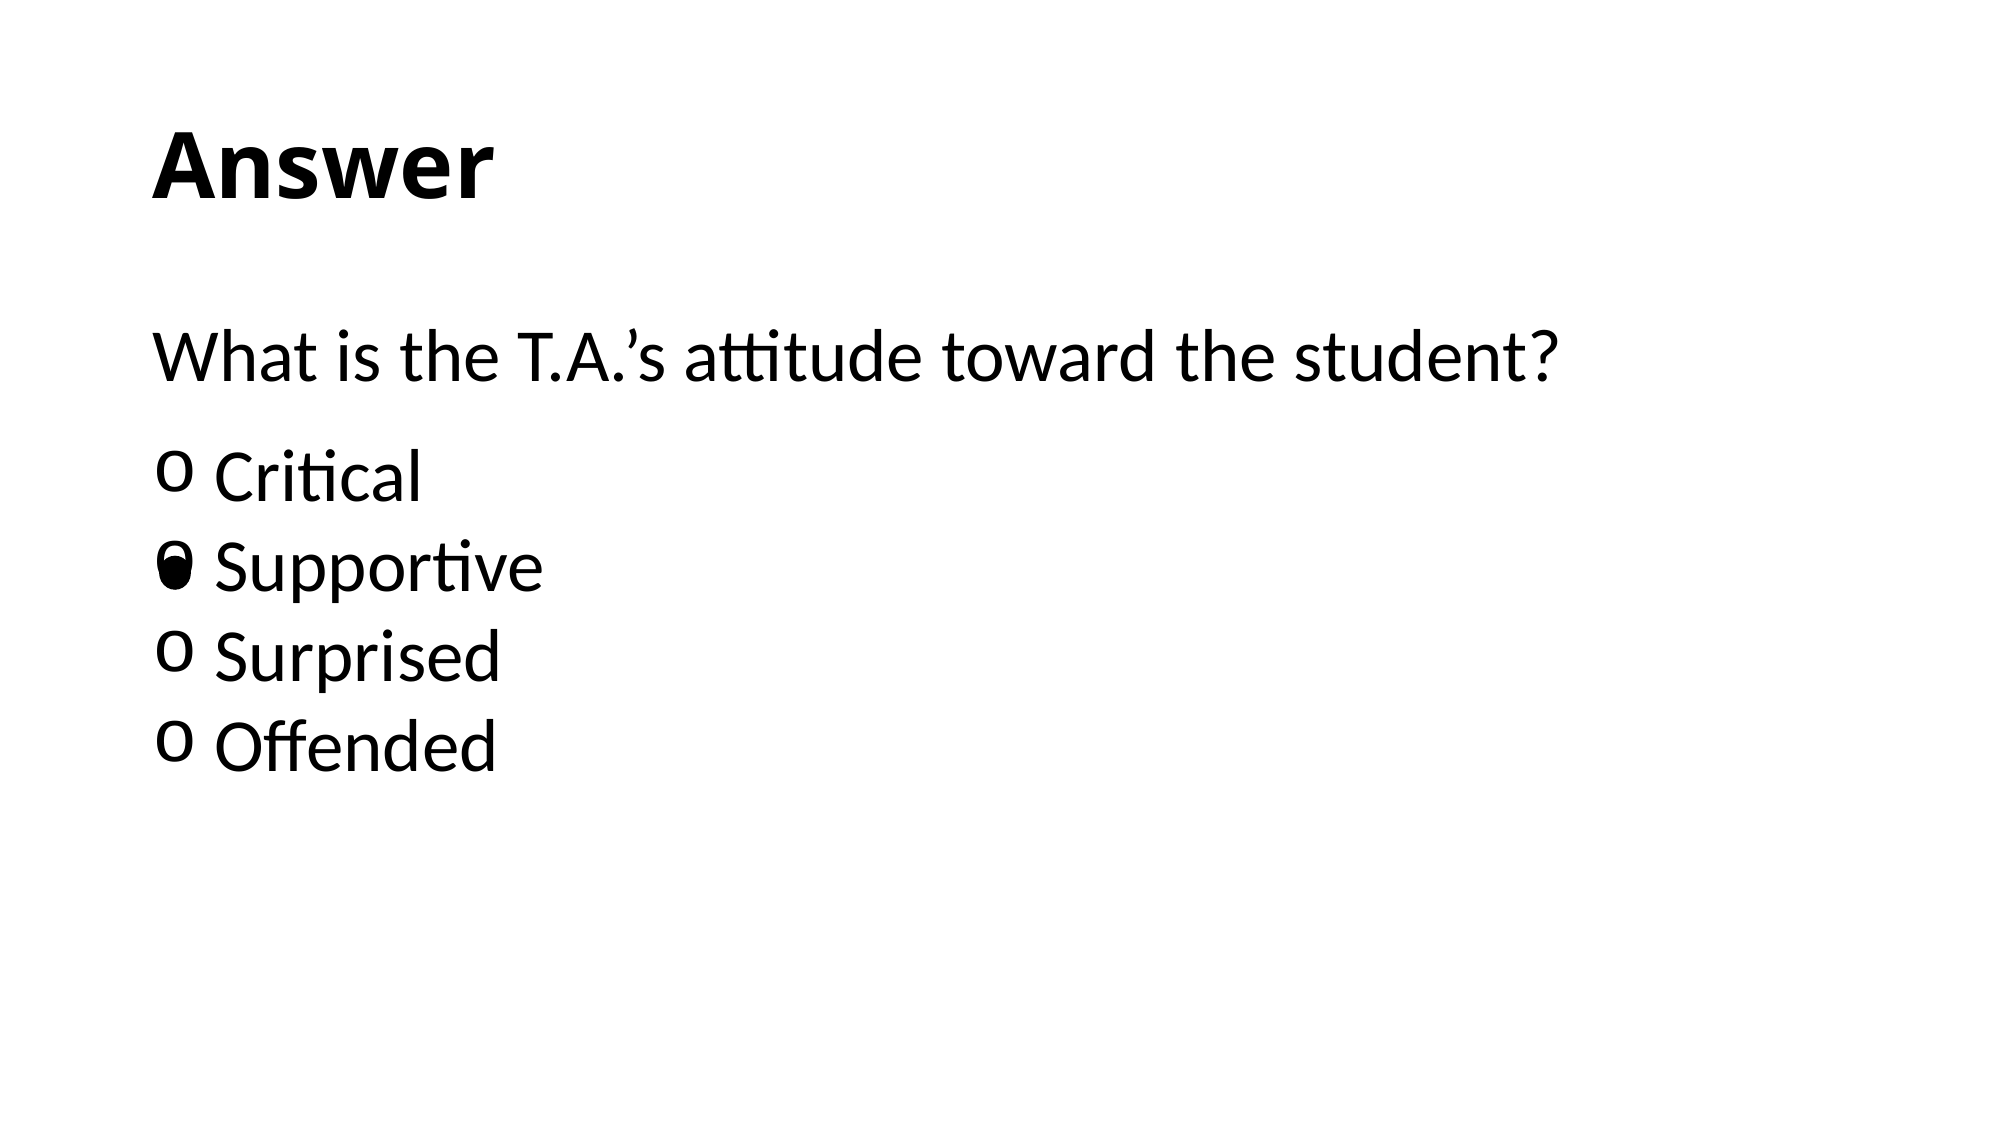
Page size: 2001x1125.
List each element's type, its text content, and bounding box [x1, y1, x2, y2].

list What is the T.A.’s attitude toward the student? Critical Supportive Surprised Offended [137, 299, 1863, 1014]
text_box [158, 554, 192, 591]
title Answer [137, 59, 1863, 278]
